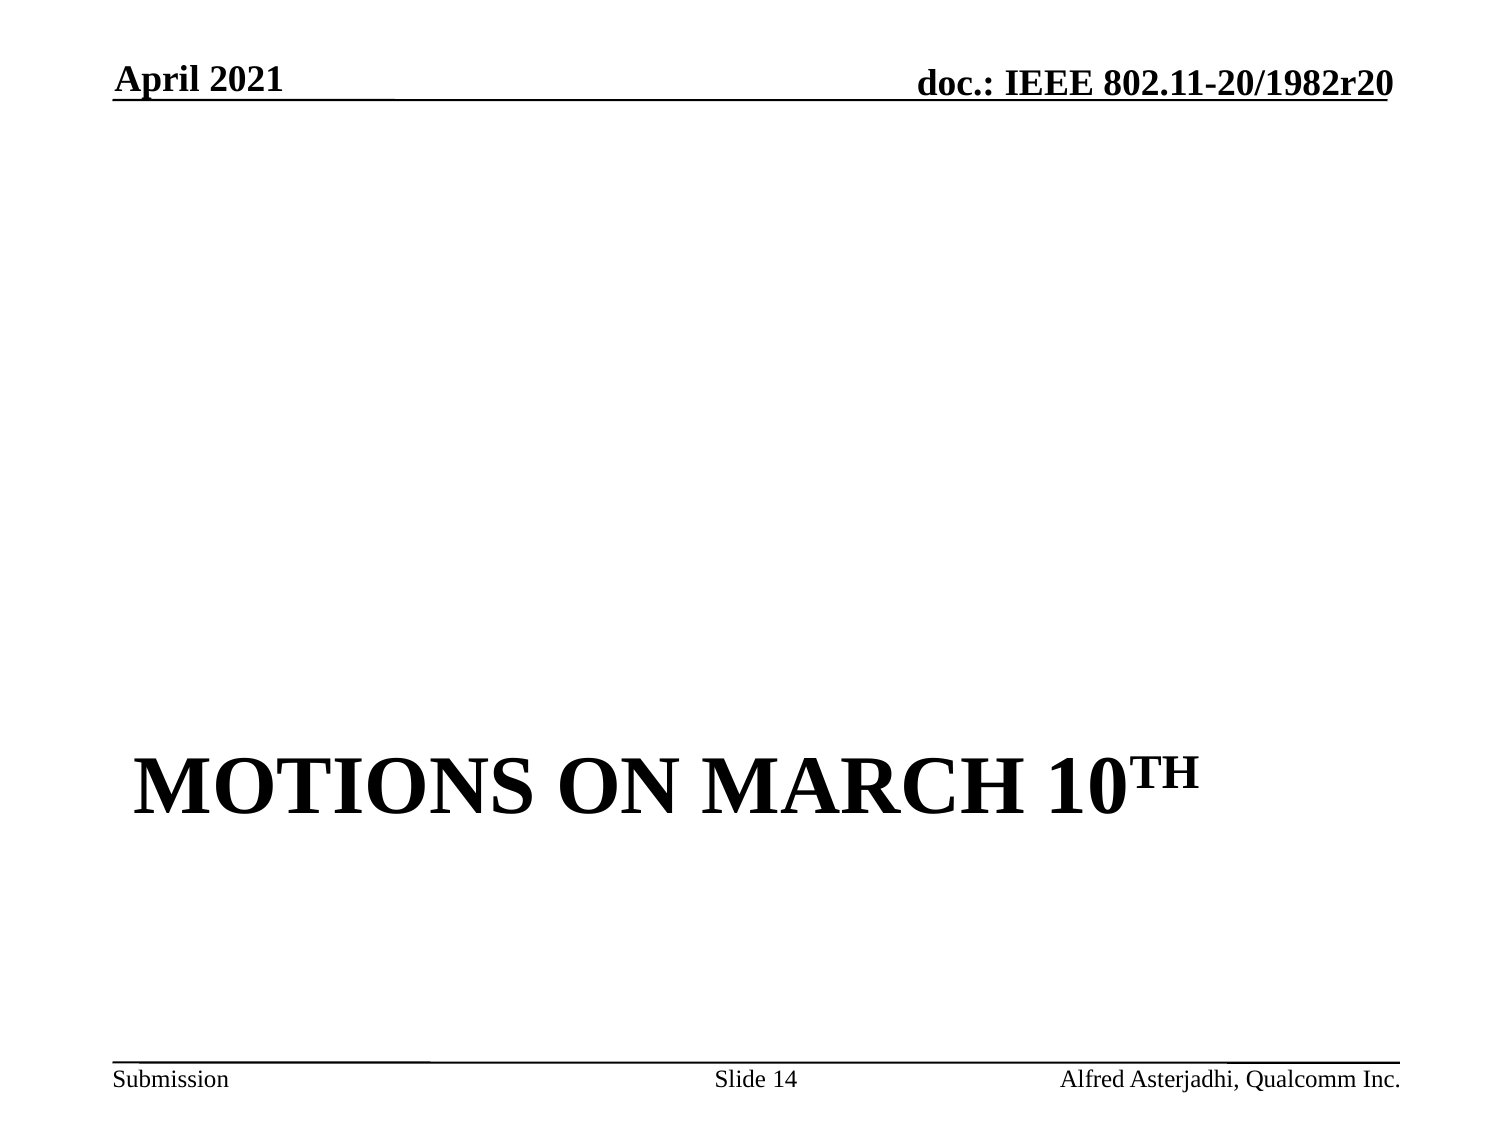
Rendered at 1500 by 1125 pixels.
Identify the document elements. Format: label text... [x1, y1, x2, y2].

slide_number Slide 14 [712, 1061, 800, 1123]
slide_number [114, 54, 423, 100]
title Motions on MARCH 10th [118, 722, 1394, 947]
footer Alfred Asterjadhi, Qualcomm Inc. [878, 1061, 1402, 1093]
